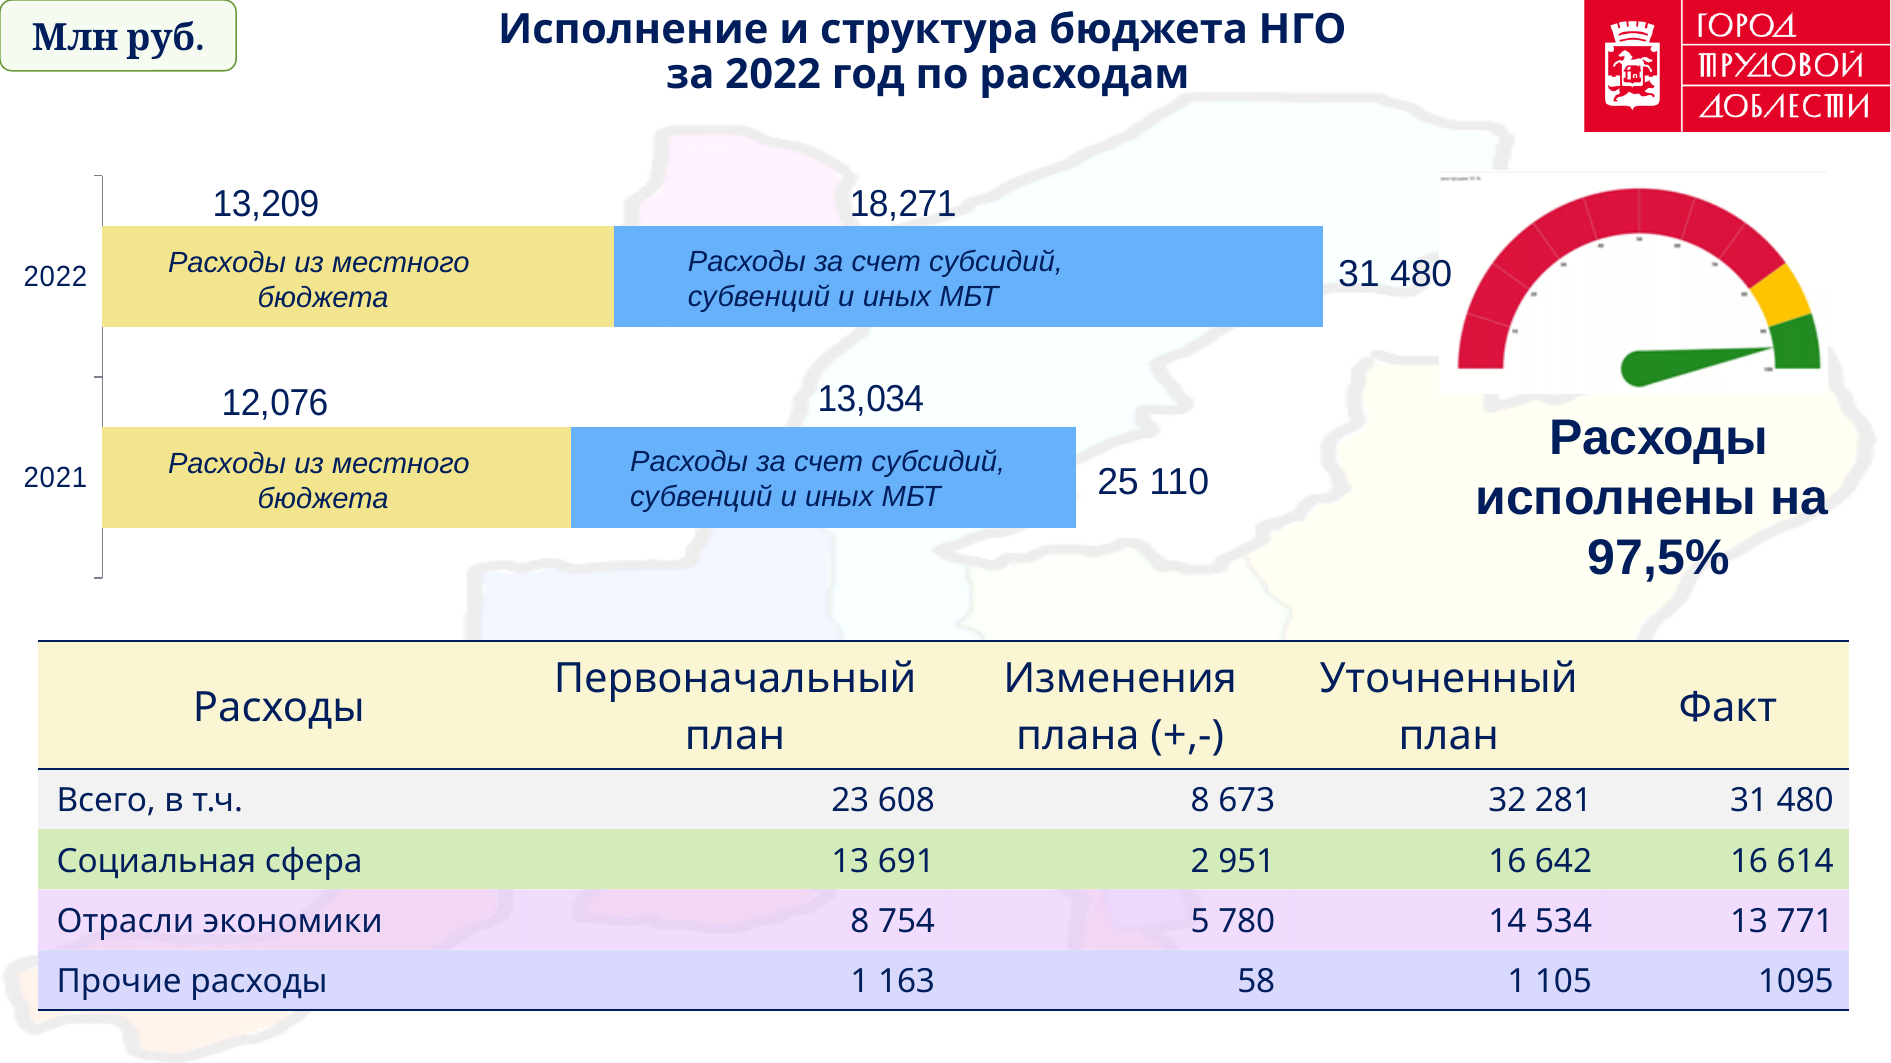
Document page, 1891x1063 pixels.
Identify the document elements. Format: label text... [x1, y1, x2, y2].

chart [23, 156, 1460, 580]
text_box Млн руб. [0, 0, 240, 74]
picture [0, 0, 1891, 1063]
text_box Исполнение и структура бюджета НГО за 2022 год по расходам [0, 0, 1584, 90]
